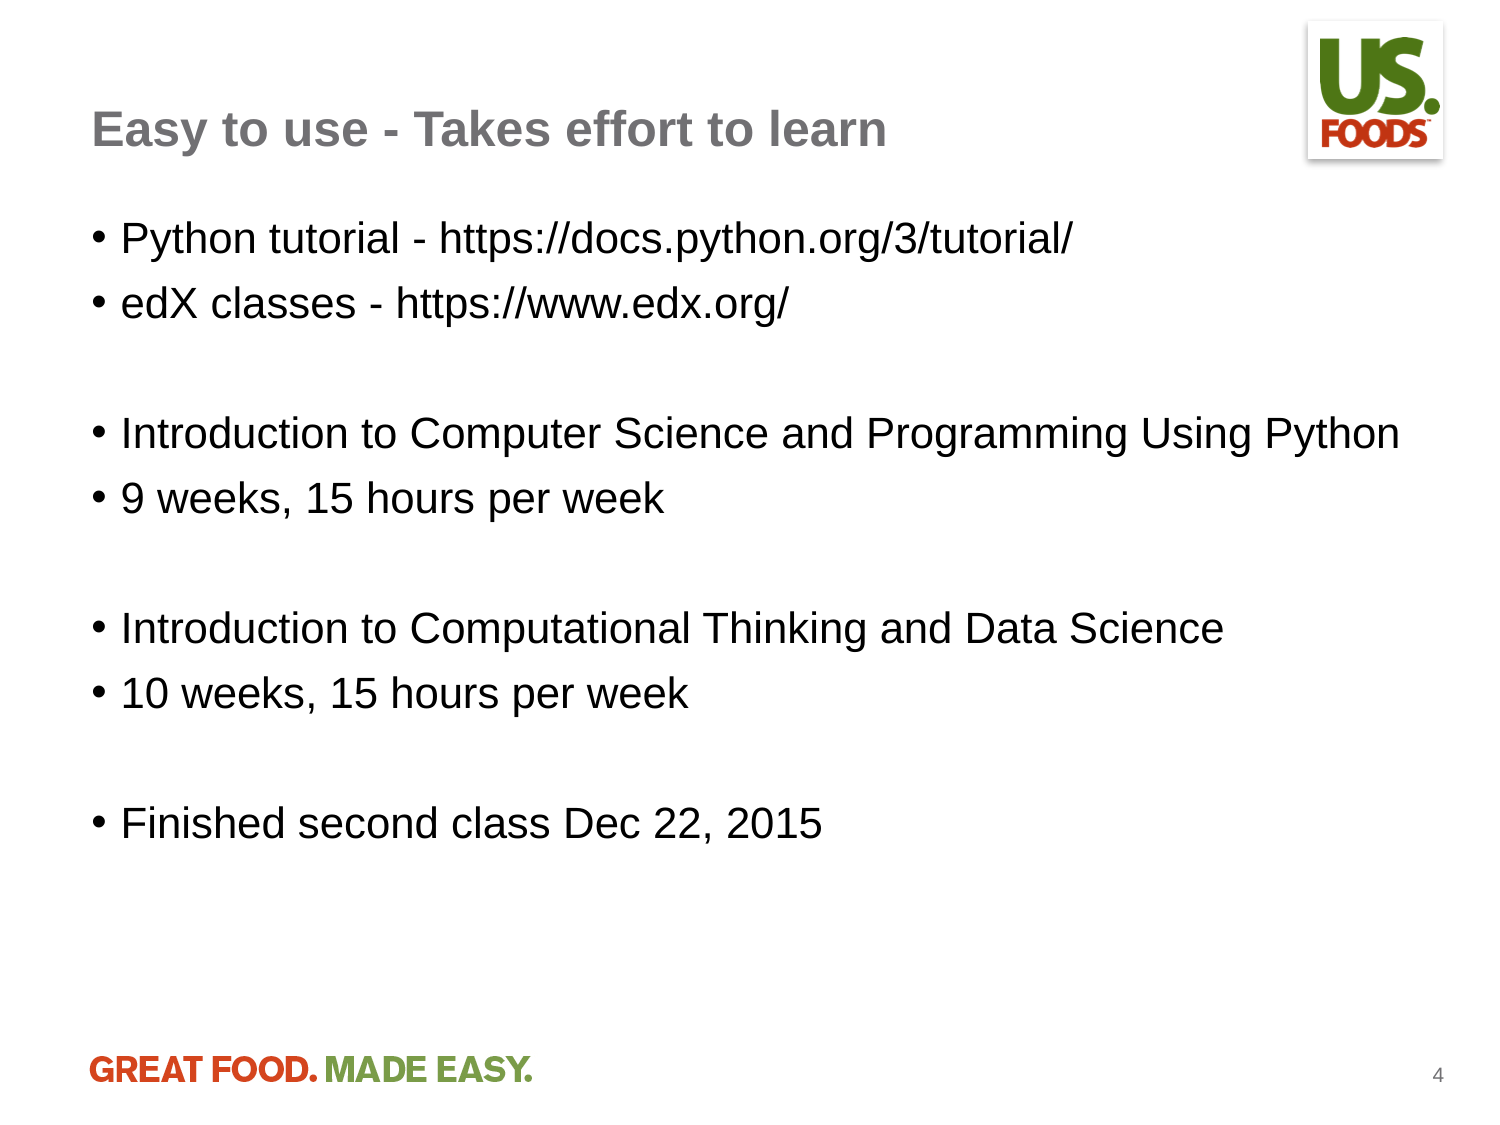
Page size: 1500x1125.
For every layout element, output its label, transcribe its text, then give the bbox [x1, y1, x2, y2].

title Easy to use - Takes effort to learn [91, 16, 1277, 157]
list Python tutorial - https://docs.python.org/3/tutorial/ edX classes - https://www.edx.org/ Introduction to Computer Science and Programming Using Python 9 weeks, 15 hours per week Introduction to Computational Thinking and Data Science 10 weeks, 15 hours per week Finished second class Dec 22, 2015 [91, 209, 1421, 885]
picture [1320, 37, 1440, 148]
picture [66, 1018, 557, 1117]
